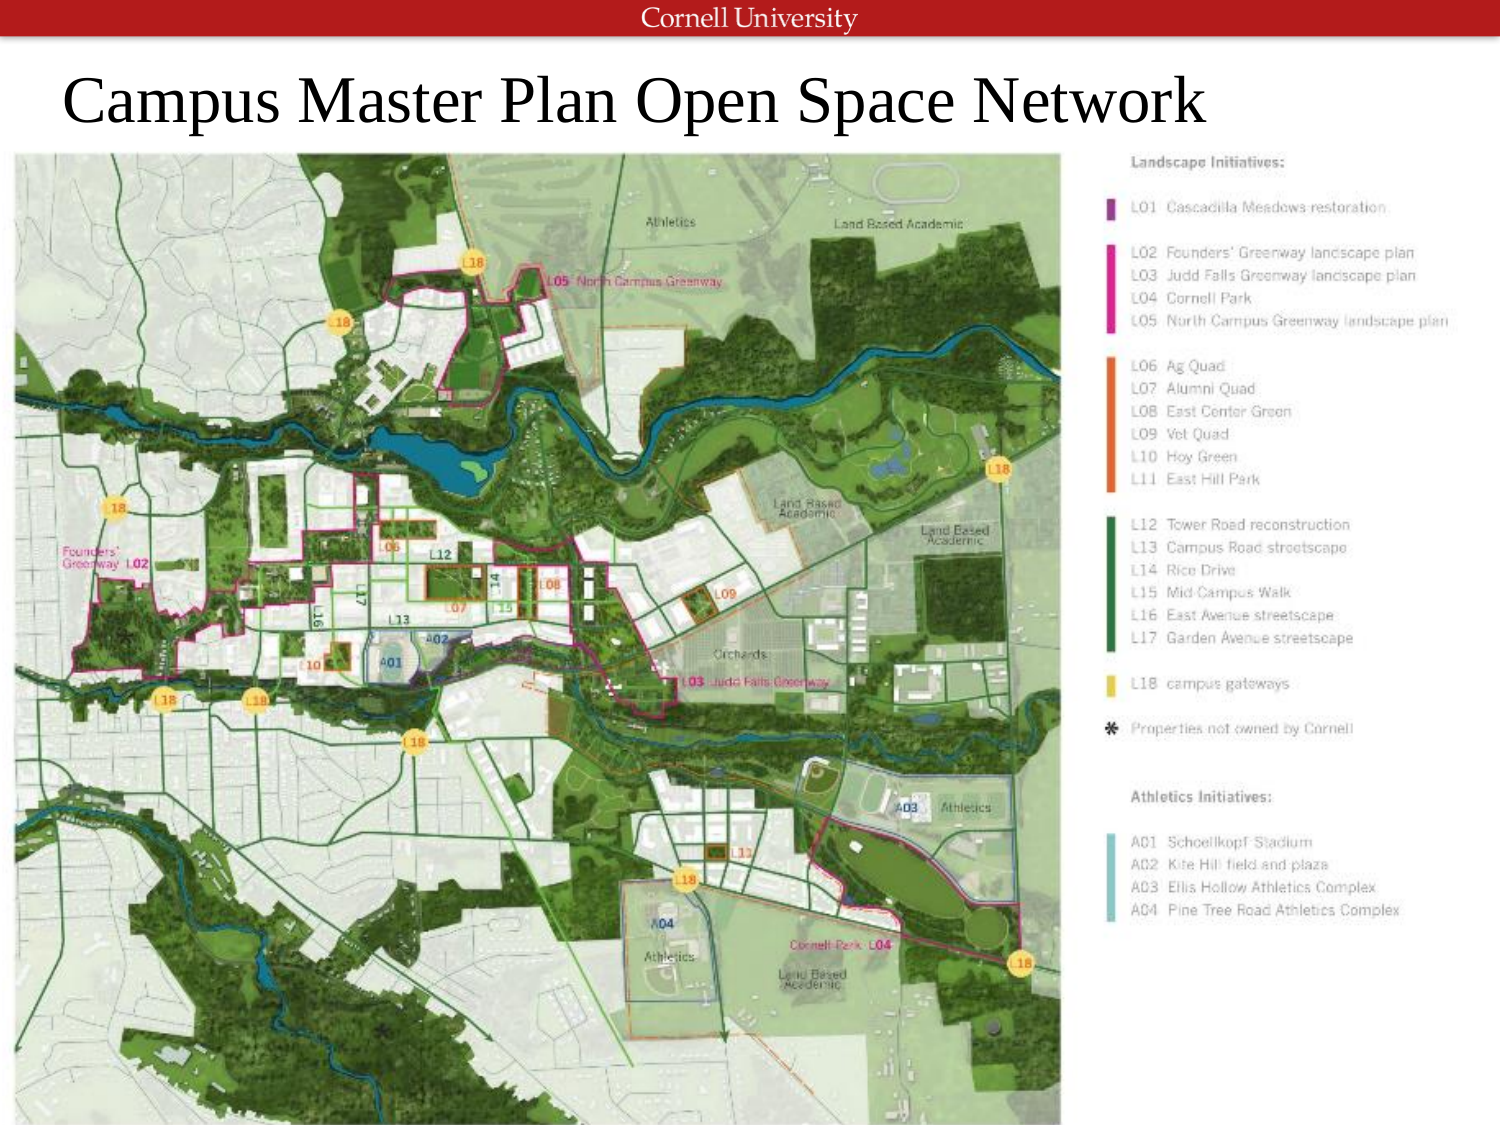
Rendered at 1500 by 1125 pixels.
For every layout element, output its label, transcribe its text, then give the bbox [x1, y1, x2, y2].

picture [635, 0, 858, 48]
picture [0, 144, 1471, 1125]
text_box Campus Master Plan Open Space Network [47, 48, 1370, 142]
